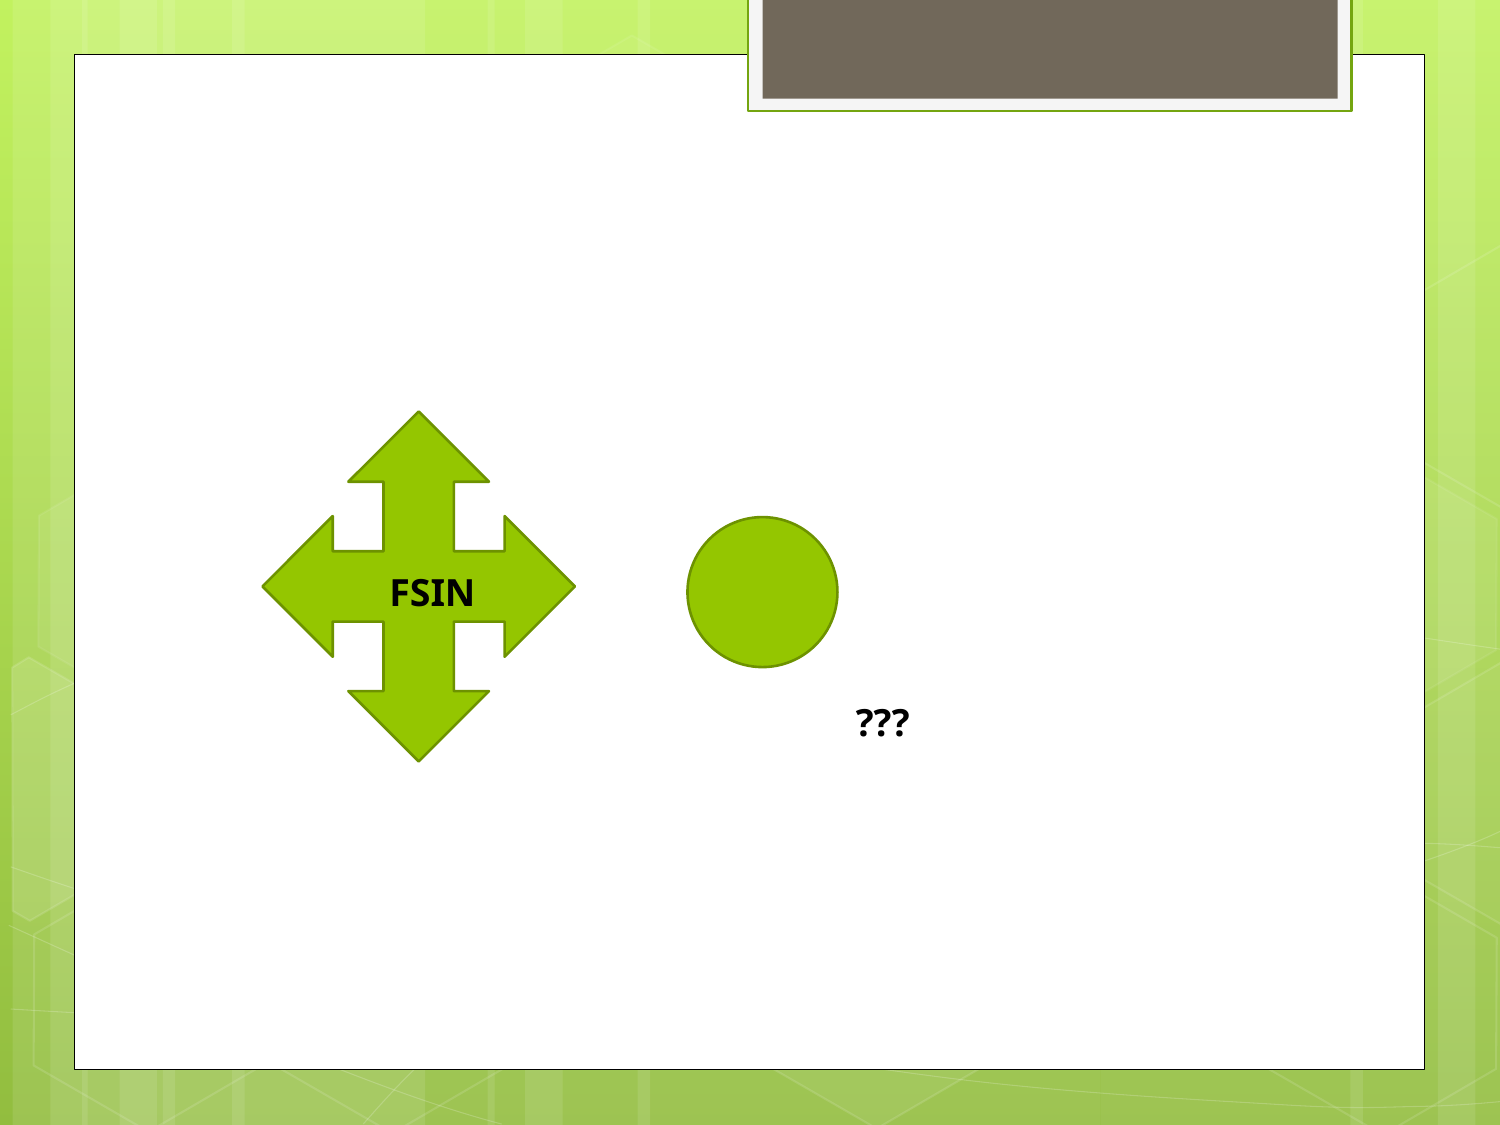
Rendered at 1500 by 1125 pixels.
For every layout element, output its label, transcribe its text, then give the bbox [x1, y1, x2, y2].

text_box [686, 515, 839, 669]
text_box ??? [841, 691, 1388, 752]
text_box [262, 411, 576, 762]
